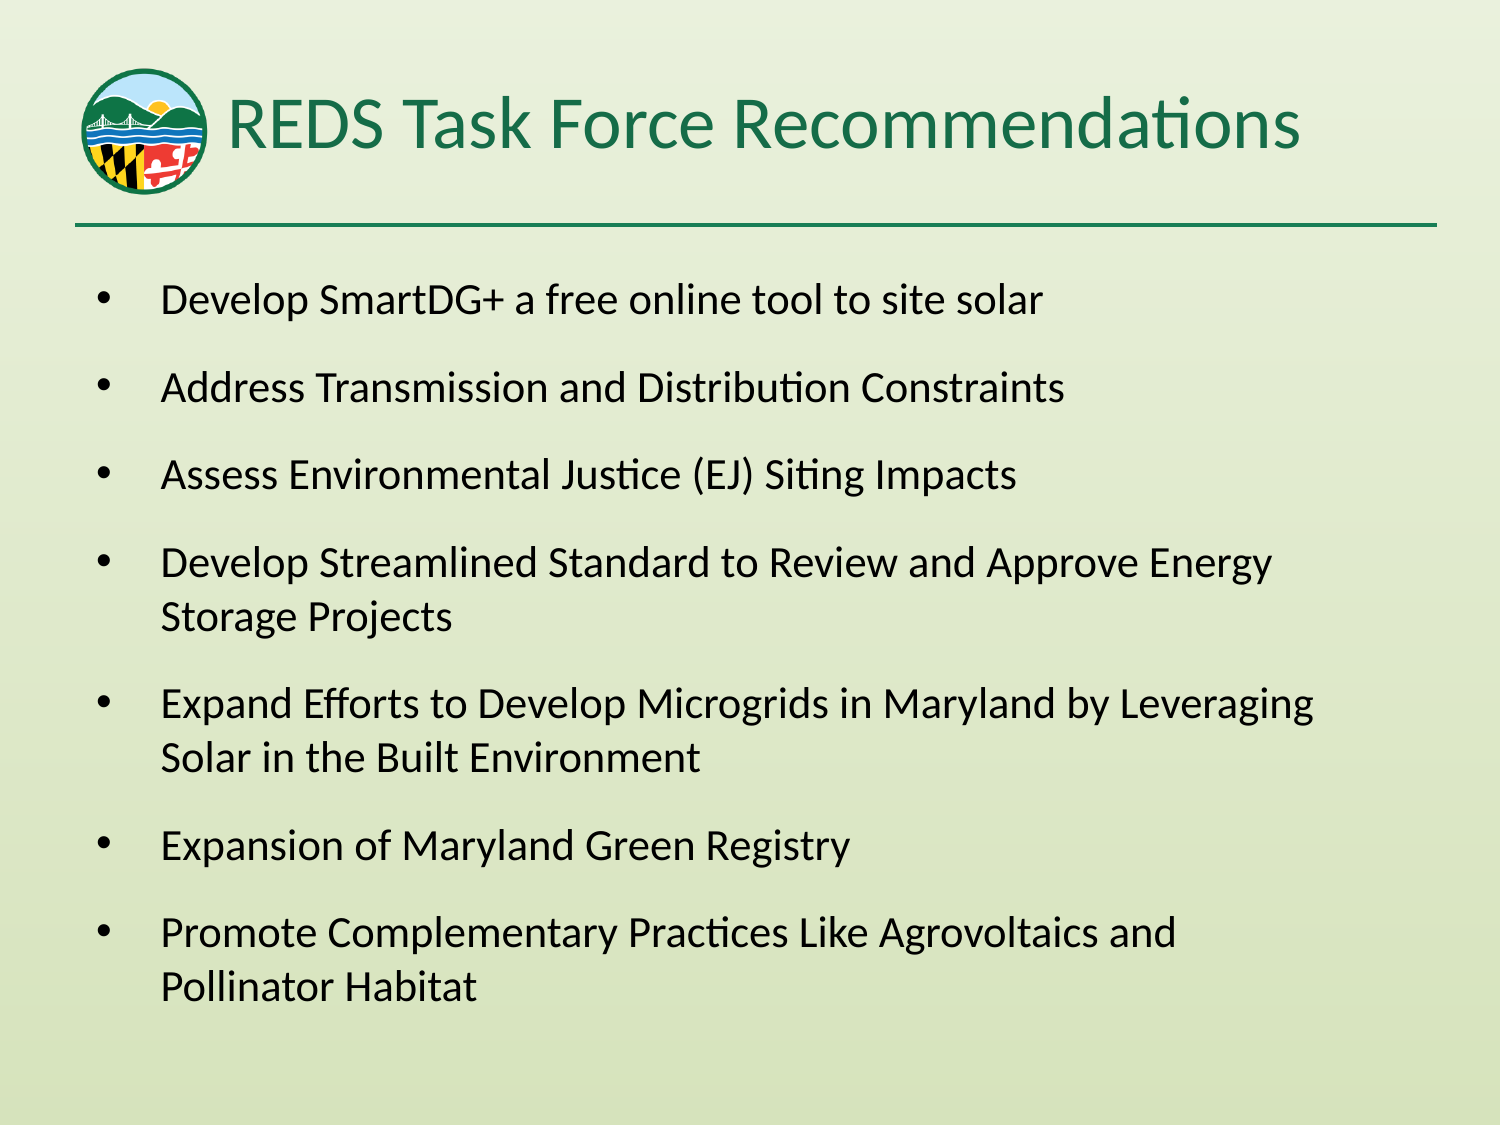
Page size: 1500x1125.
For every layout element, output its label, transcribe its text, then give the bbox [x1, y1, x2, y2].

picture [75, 62, 212, 200]
title REDS Task Force Recommendations [212, 24, 1388, 213]
list Develop SmartDG+ a free online tool to site solar Address Transmission and Distribution Constraints Assess Environmental Justice (EJ) Siting Impacts Develop Streamlined Standard to Review and Approve Energy Storage Projects Expand Efforts to Develop Microgrids in Maryland by Leveraging Solar in the Built Environment Expansion of Maryland Green Registry Promote Complementary Practices Like Agrovoltaics and Pollinator Habitat [75, 262, 1366, 1025]
